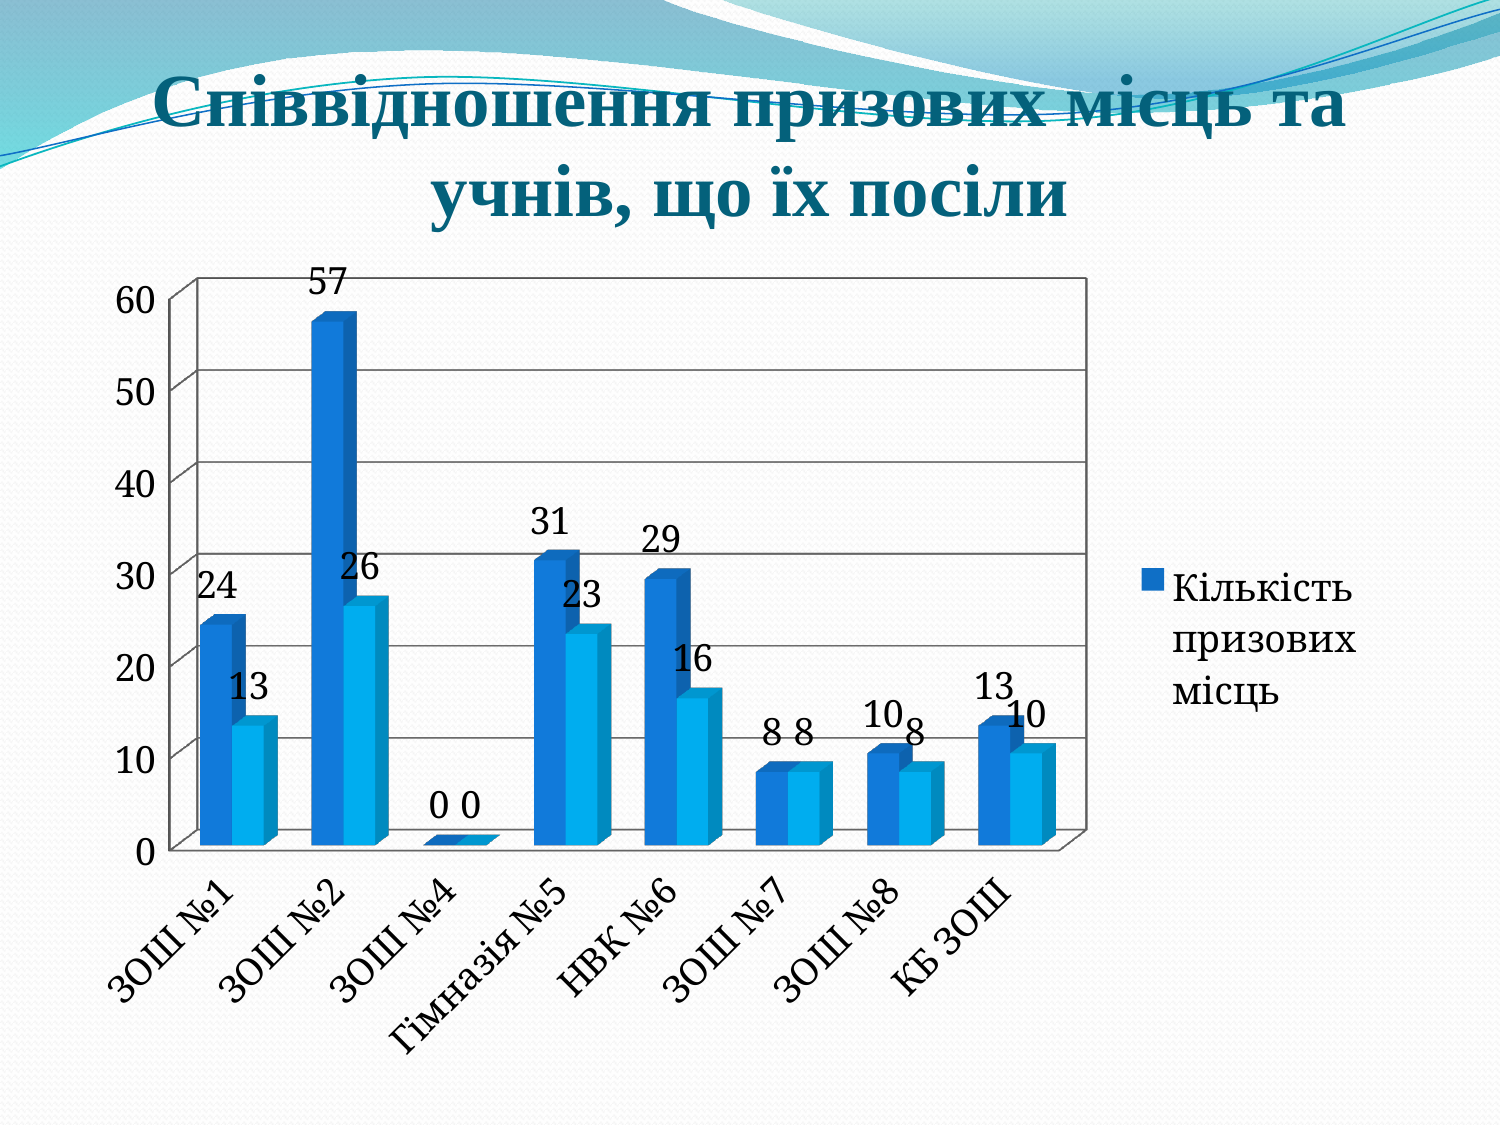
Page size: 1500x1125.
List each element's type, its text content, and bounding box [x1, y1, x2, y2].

title Співвідношення призових місць та учнів, що їх посіли [75, 90, 1425, 232]
chart [74, 243, 1426, 1071]
